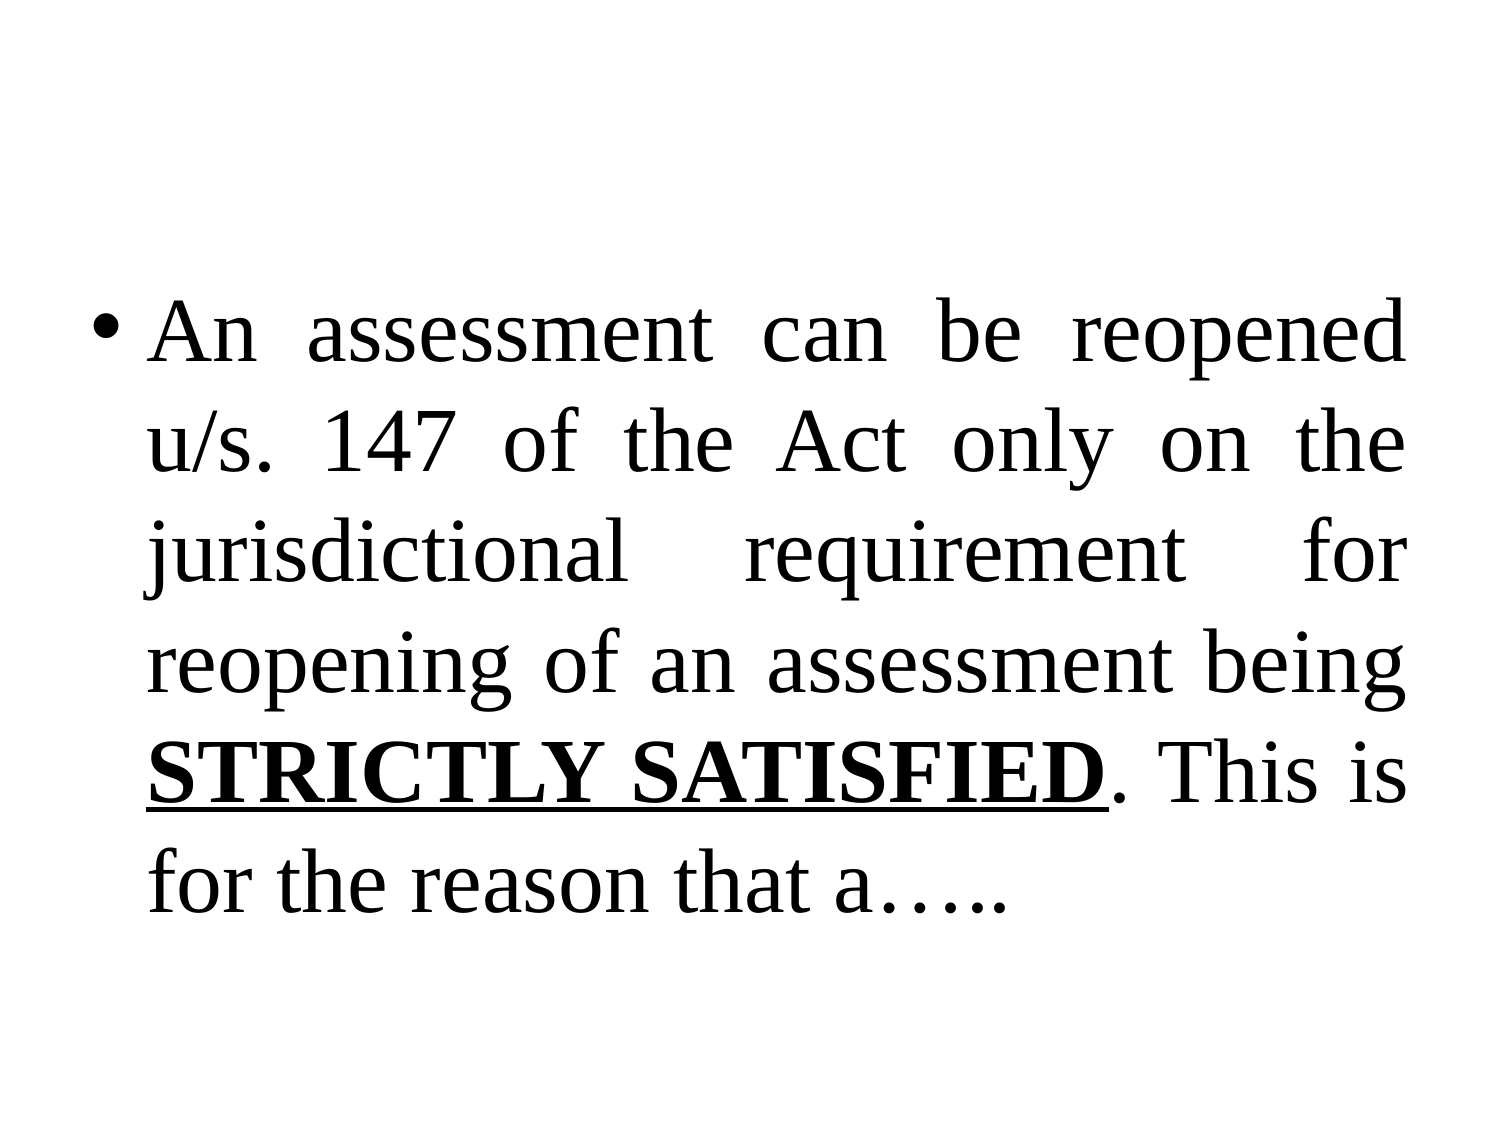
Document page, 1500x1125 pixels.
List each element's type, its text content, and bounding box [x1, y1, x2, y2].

list An assessment can be reopened u/s. 147 of the Act only on the jurisdictional requirement for reopening of an assessment being STRICTLY SATISFIED. This is for the reason that a….. [75, 262, 1425, 1005]
